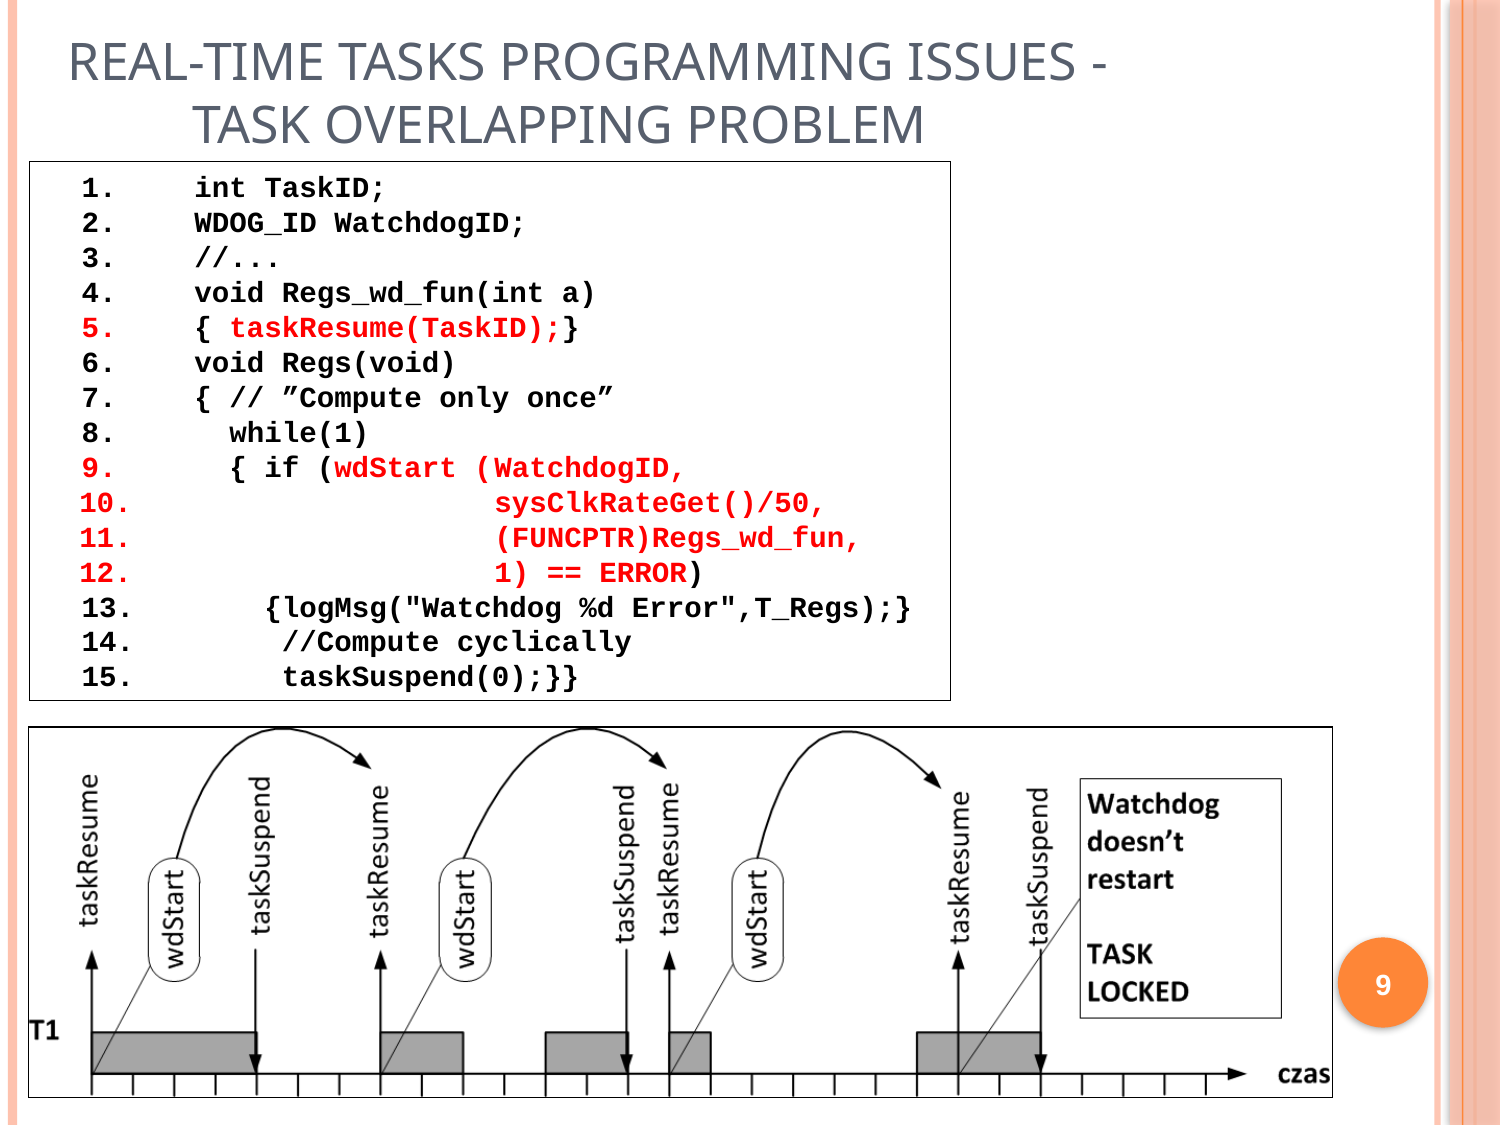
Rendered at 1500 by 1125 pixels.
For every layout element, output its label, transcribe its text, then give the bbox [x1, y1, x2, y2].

title Real-Time Tasks Programming Issues - Task Overlapping Problem [53, 19, 1471, 161]
text_box 1. int TaskID; 2. WDOG_ID WatchdogID; 3. //... 4. void Regs_wd_fun(int a) 5. { taskResume(TaskID);} 6. void Regs(void) 7. { // ”Compute only once” 8. while(1) 9. { if (wdStart ( WatchdogID, 10. sysClkRateGet()/50, 11. (FUNCPTR)Regs_wd_fun, 12. 1) == ERROR) 13. {logMsg("Watchdog %d Error",T_Regs);} 14. //Compute cyclically 15. taskSuspend(0);}} [29, 160, 951, 701]
slide_number 9 [1338, 940, 1434, 1026]
picture [28, 727, 1333, 1098]
